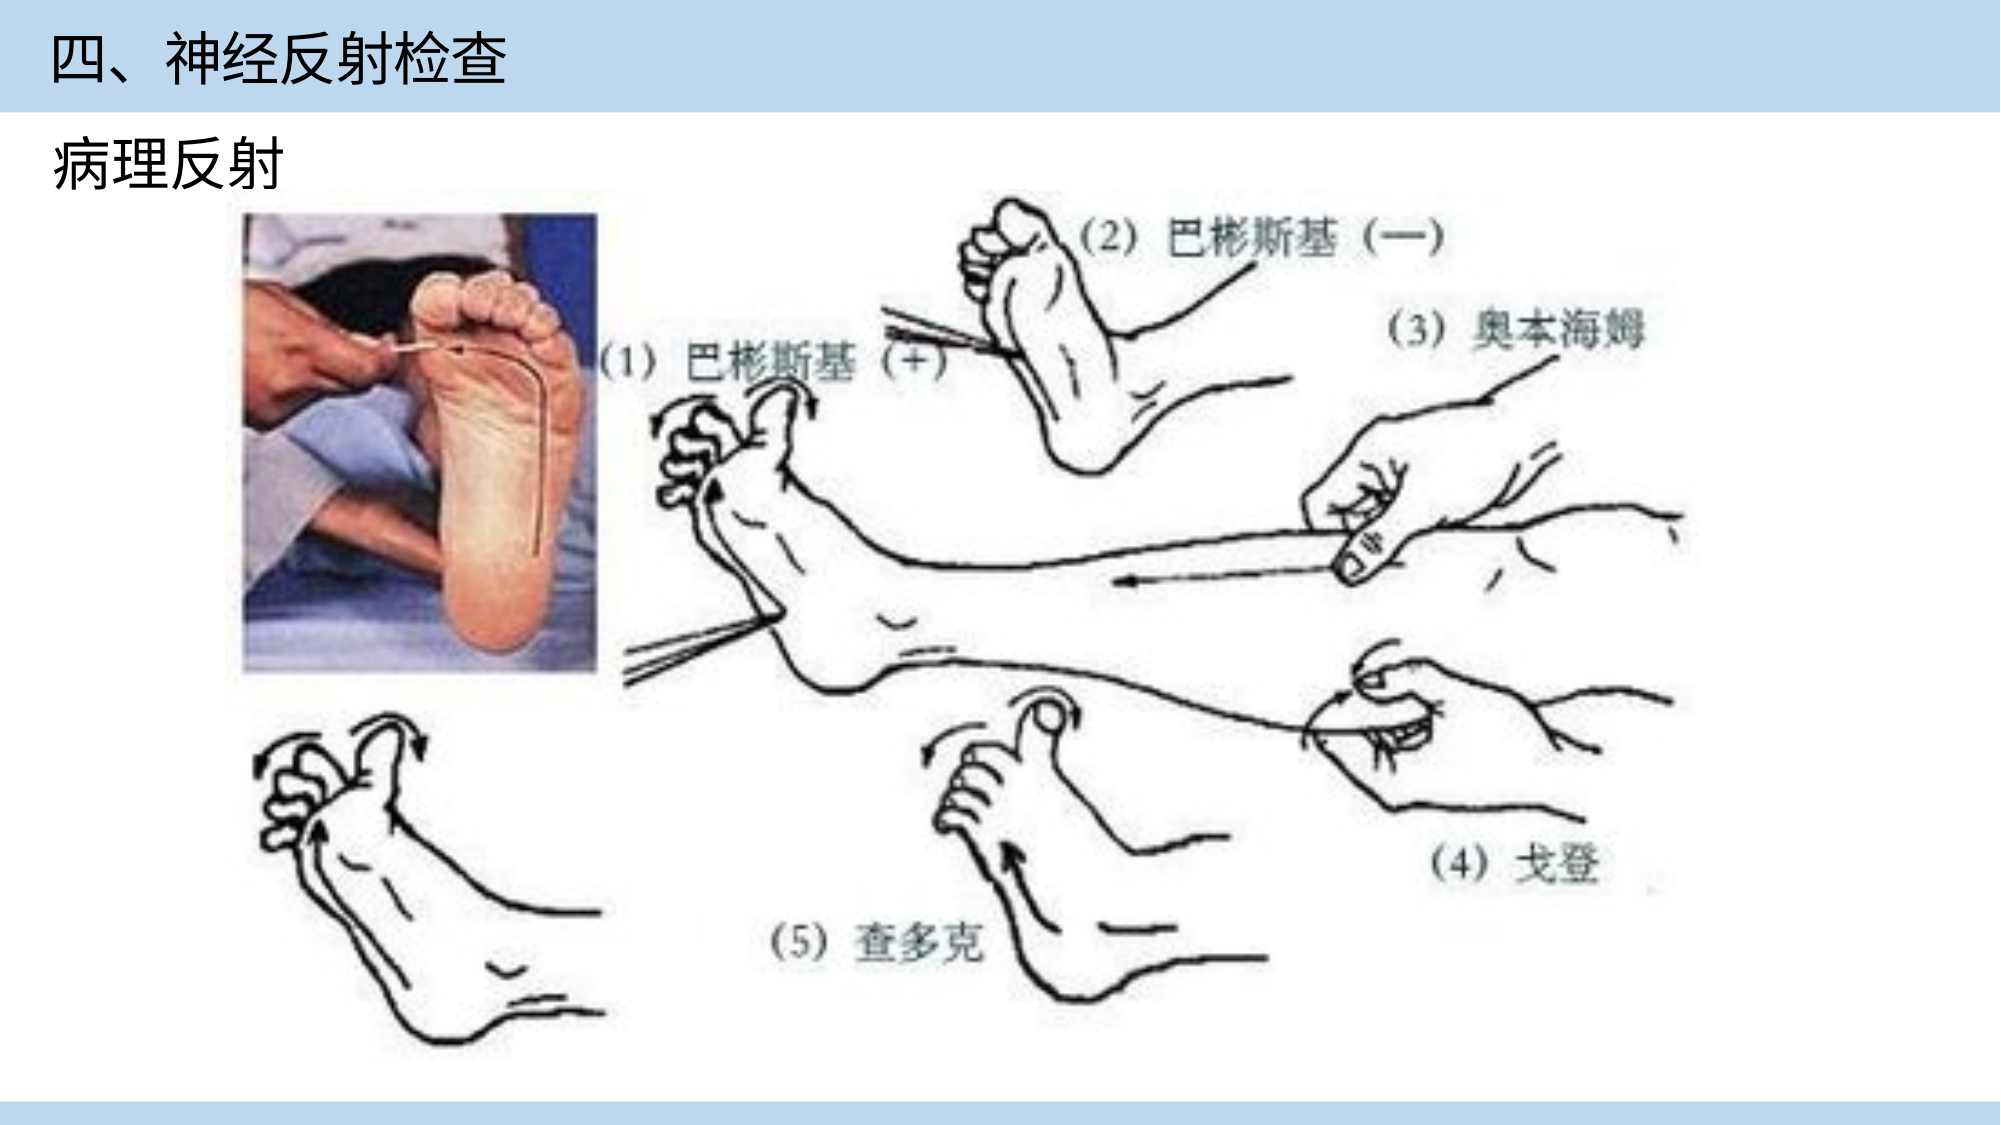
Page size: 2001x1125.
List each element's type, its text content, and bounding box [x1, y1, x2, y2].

text_box 四、神经反射检查 [37, 15, 802, 119]
picture [225, 189, 1699, 1061]
list 病理反射 [37, 119, 1961, 1061]
